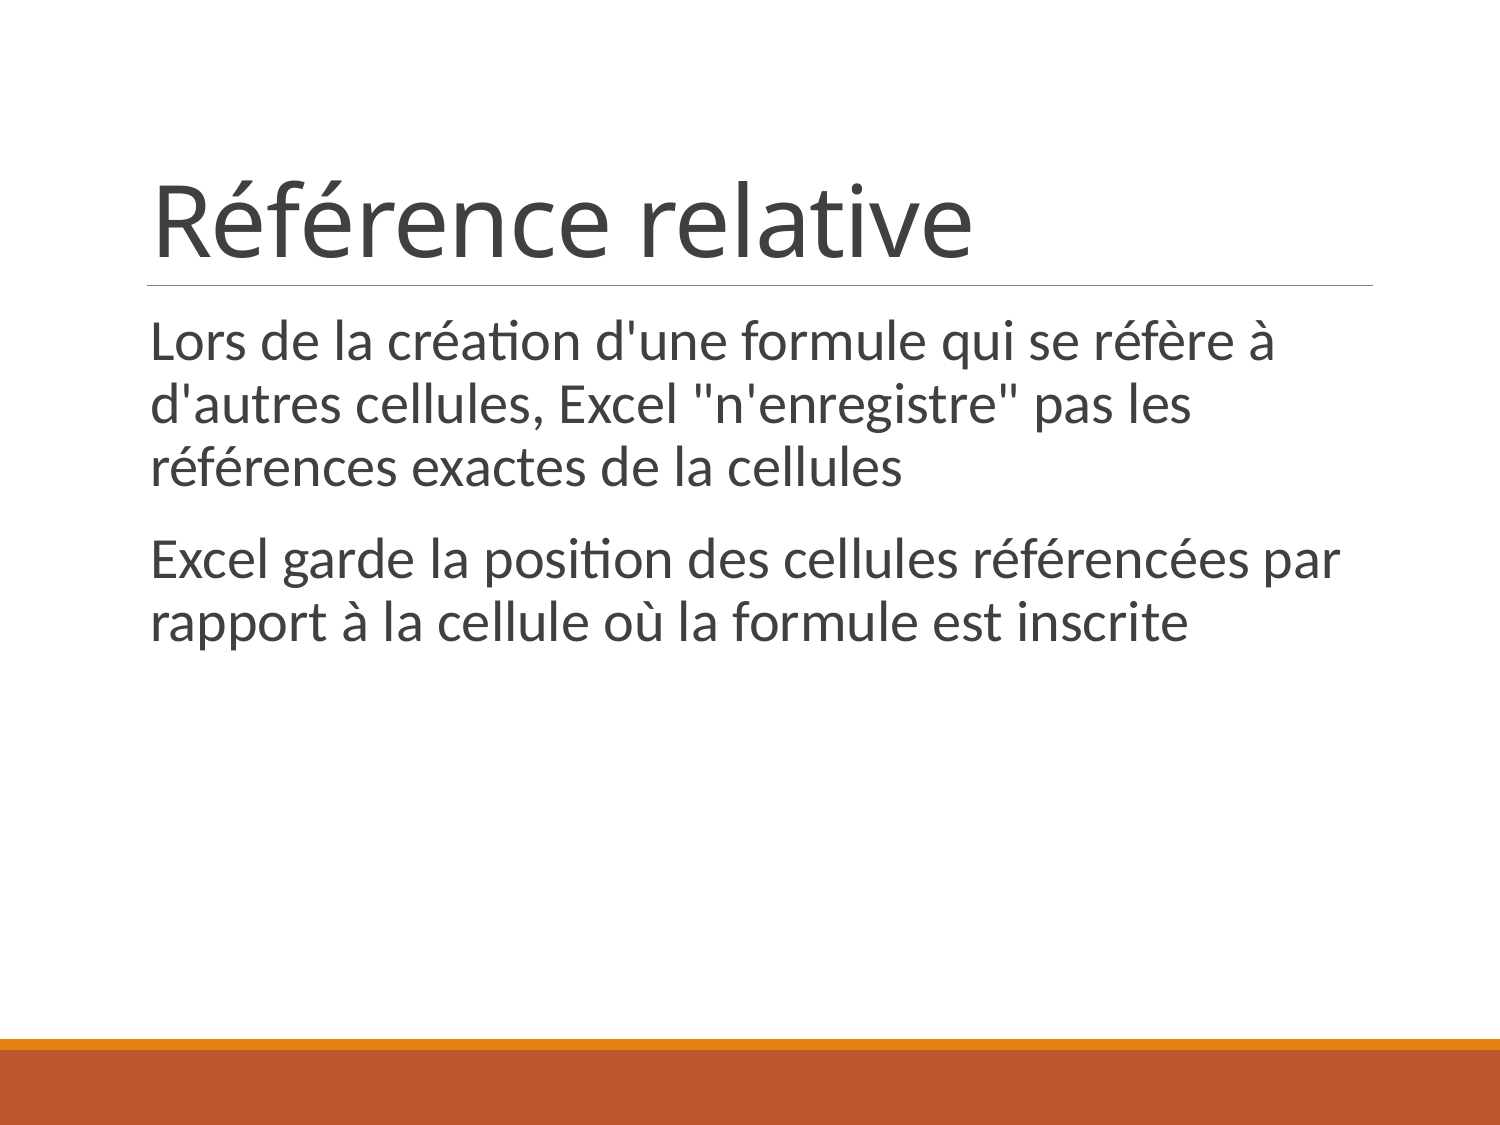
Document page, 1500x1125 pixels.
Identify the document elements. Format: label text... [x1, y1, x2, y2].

list Lors de la création d'une formule qui se réfère à d'autres cellules, Excel "n'enregistre" pas les références exactes de la cellules Excel garde la position des cellules référencées par rapport à la cellule où la formule est inscrite [135, 302, 1373, 963]
title Référence relative [135, 47, 1373, 285]
